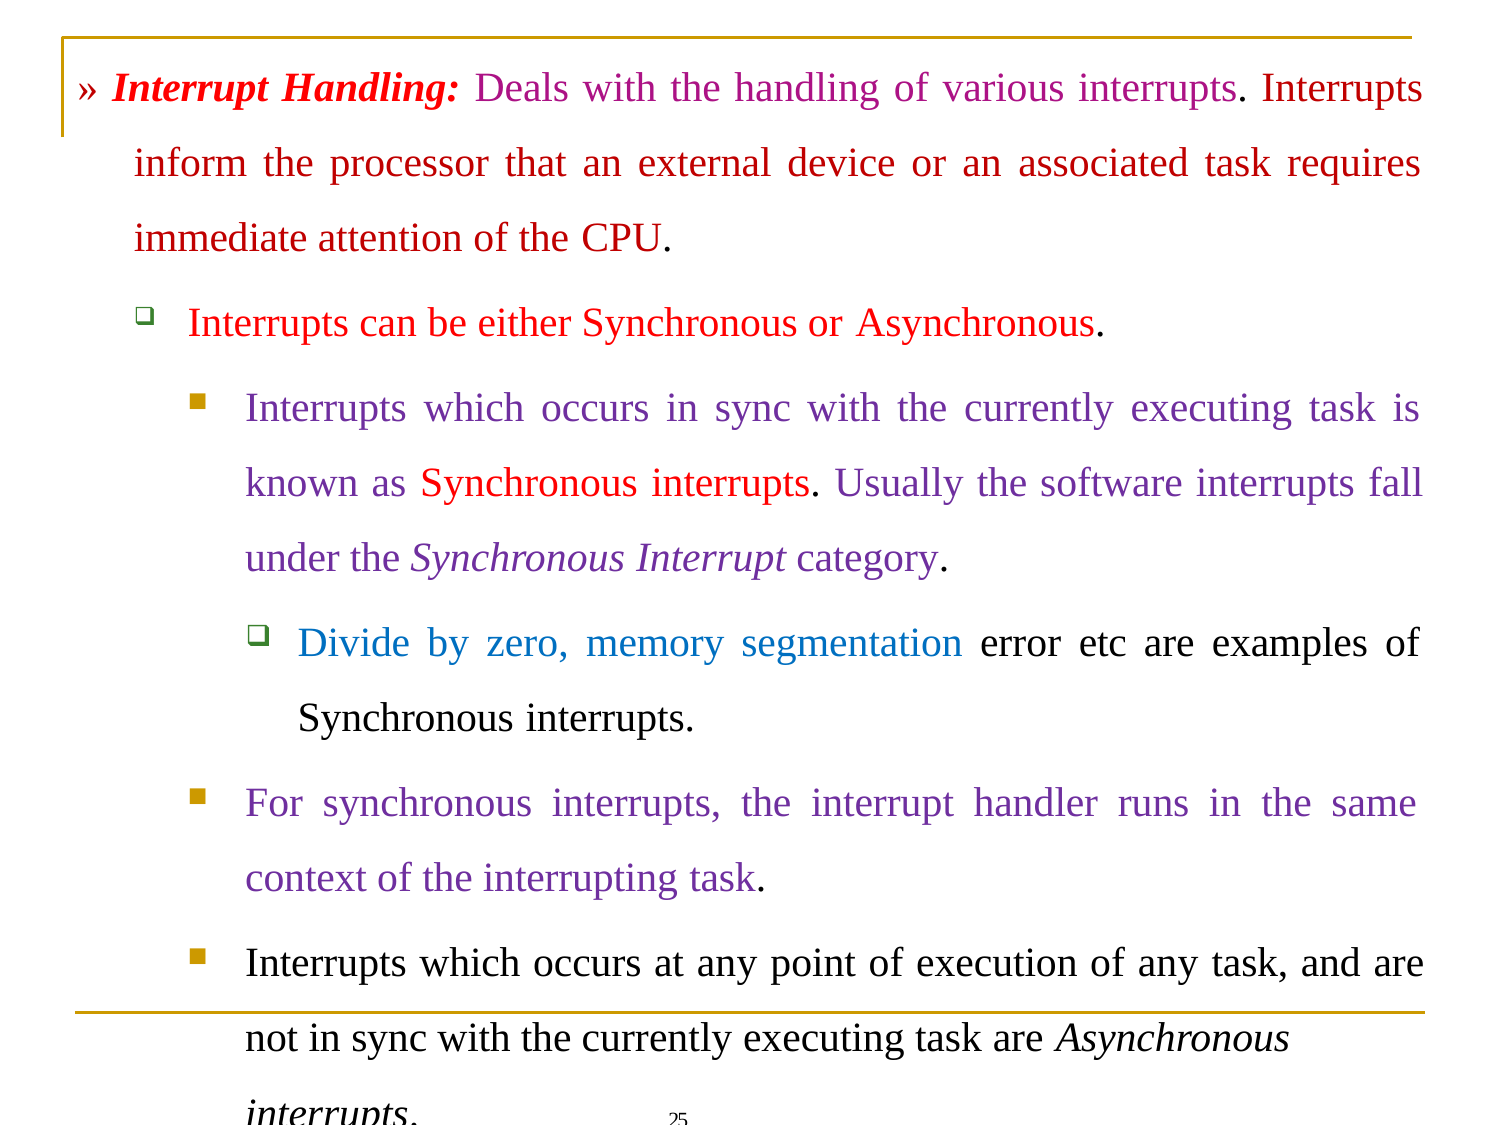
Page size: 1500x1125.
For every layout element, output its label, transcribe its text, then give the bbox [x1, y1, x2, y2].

title » Interrupt Handling: Deals with the handling of various interrupts. Interrupts inform the processor that an external device or an associated task requires immediate attention of the CPU. [75, 32, 1438, 260]
text_box Interrupts can be either Synchronous or Asynchronous. Interrupts which occurs in sync with the currently executing task is known as Synchronous interrupts. Usually the software interrupts fall under the Synchronous Interrupt category. Divide by zero, memory segmentation error etc are examples of Synchronous interrupts. For synchronous interrupts, the interrupt handler runs in the same context of the interrupting task. Interrupts which occurs at any point of execution of any task, and are not in sync with the currently executing task are Asynchronous 25 [131, 293, 1439, 1125]
text_box interrupts. [243, 1087, 422, 1125]
